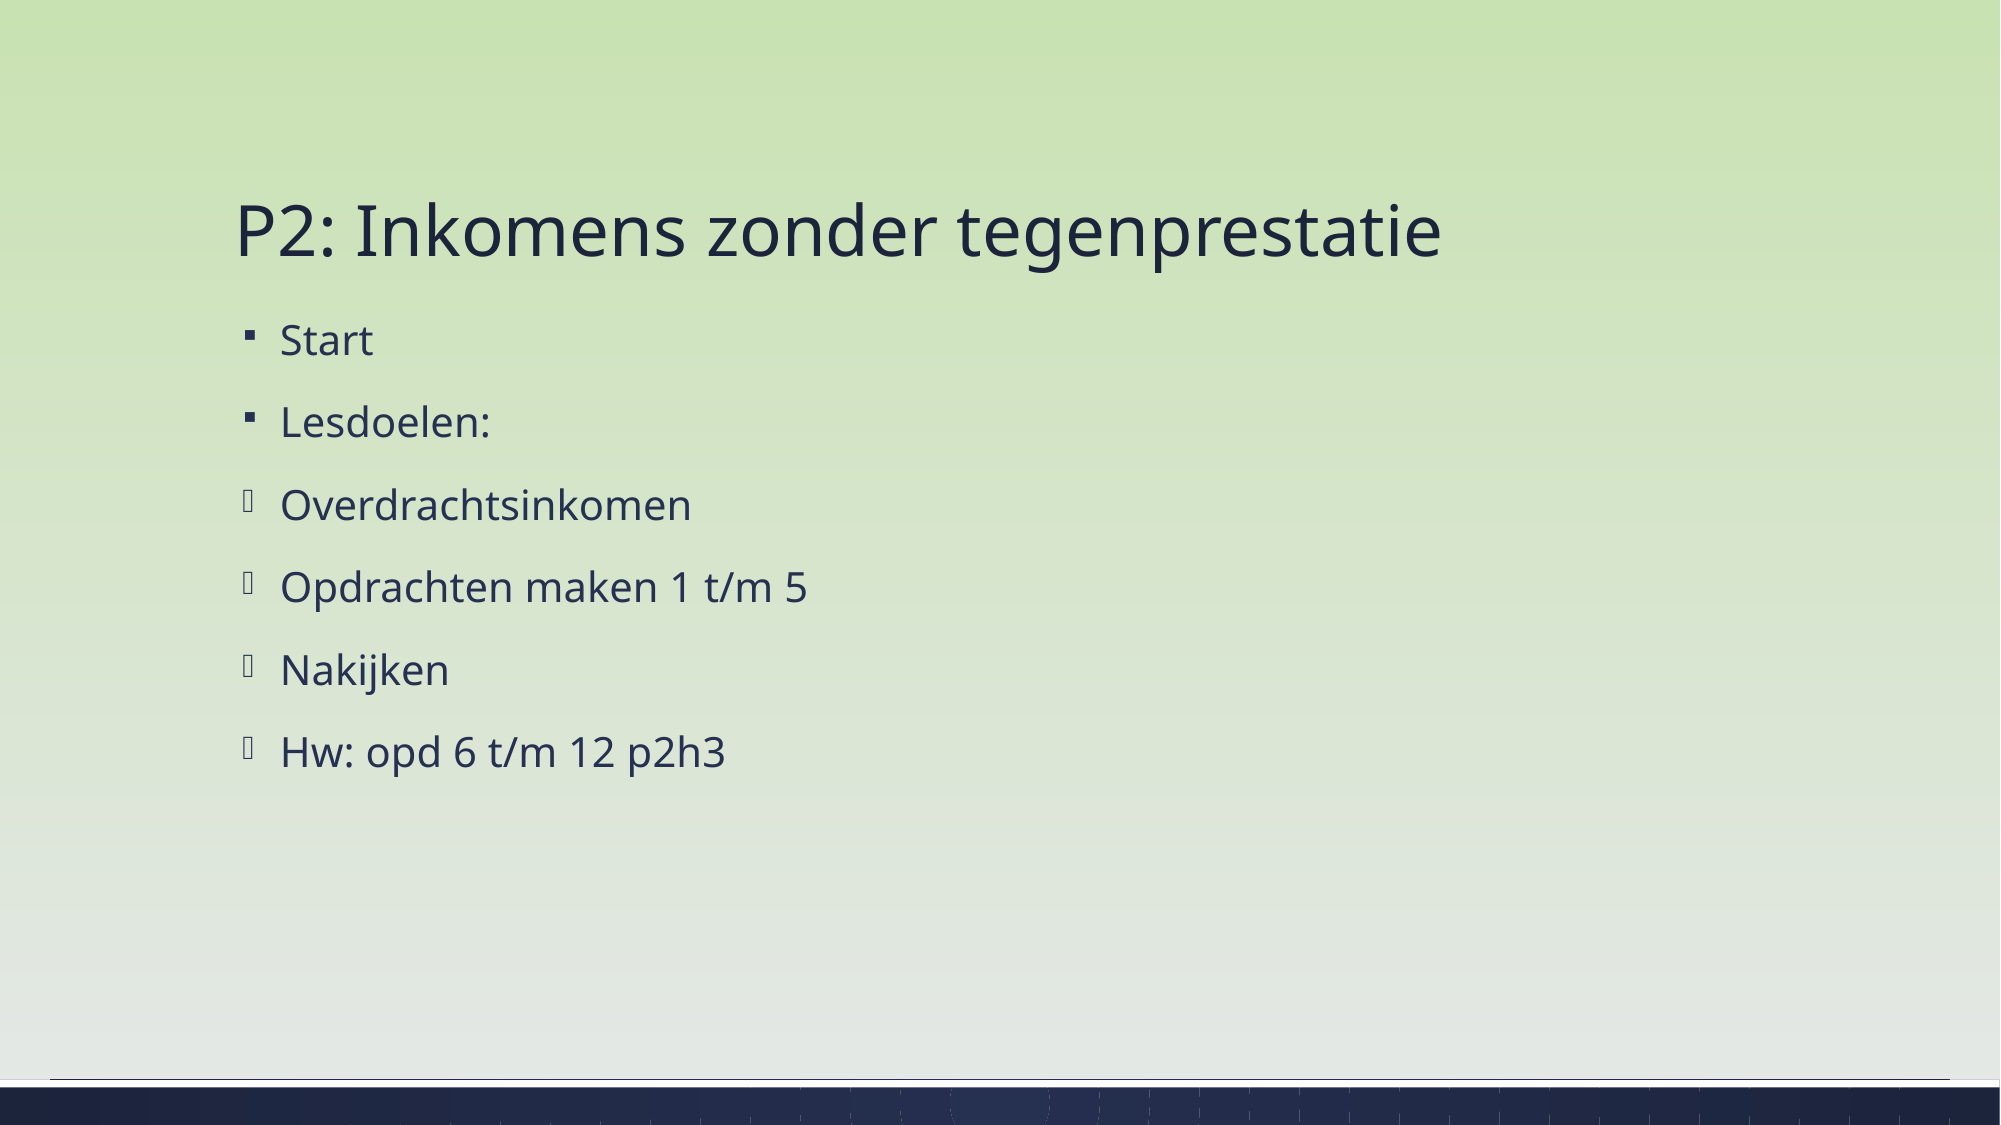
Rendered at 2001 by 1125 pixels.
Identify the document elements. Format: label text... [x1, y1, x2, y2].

list Start Lesdoelen: Overdrachtsinkomen Opdrachten maken 1 t/m 5 Nakijken Hw: opd 6 t/m 12 p2h3 [219, 311, 1780, 990]
title P2: Inkomens zonder tegenprestatie [219, 76, 1780, 279]
